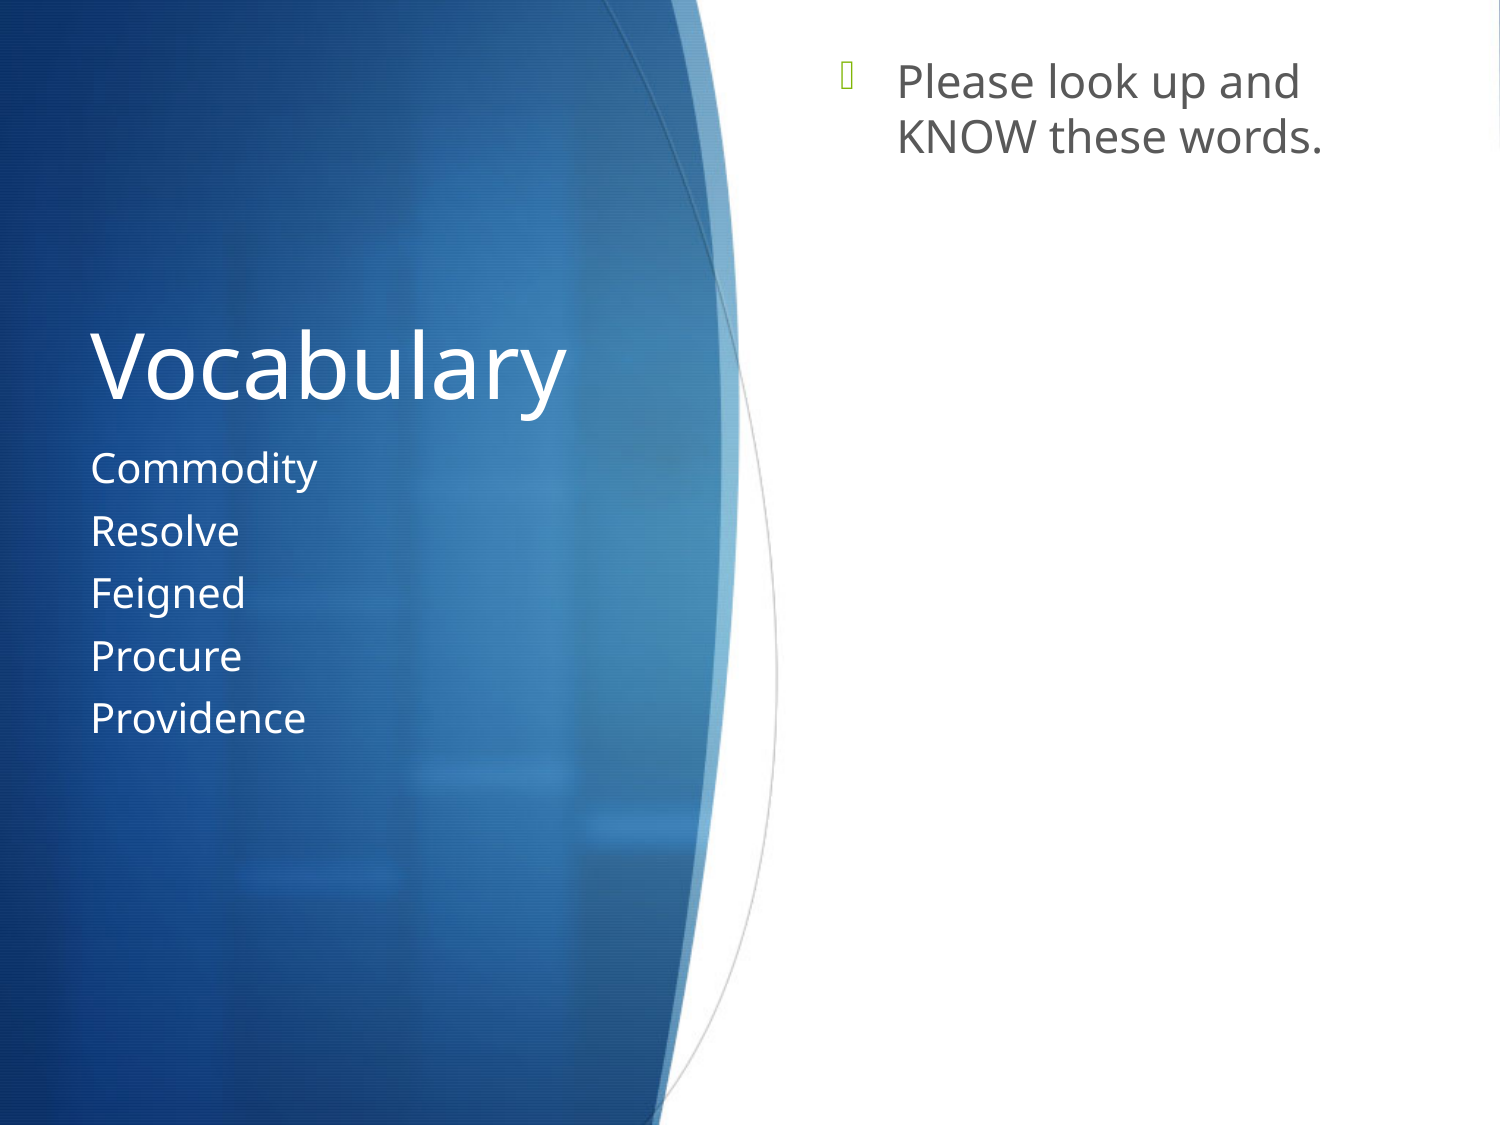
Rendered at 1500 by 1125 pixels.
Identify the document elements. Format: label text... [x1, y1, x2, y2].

list Please look up and KNOW these words. [825, 44, 1425, 1005]
title Vocabulary [75, 62, 651, 425]
list Commodity Resolve Feigned Procure Providence [75, 434, 651, 991]
picture [0, 0, 1500, 1125]
